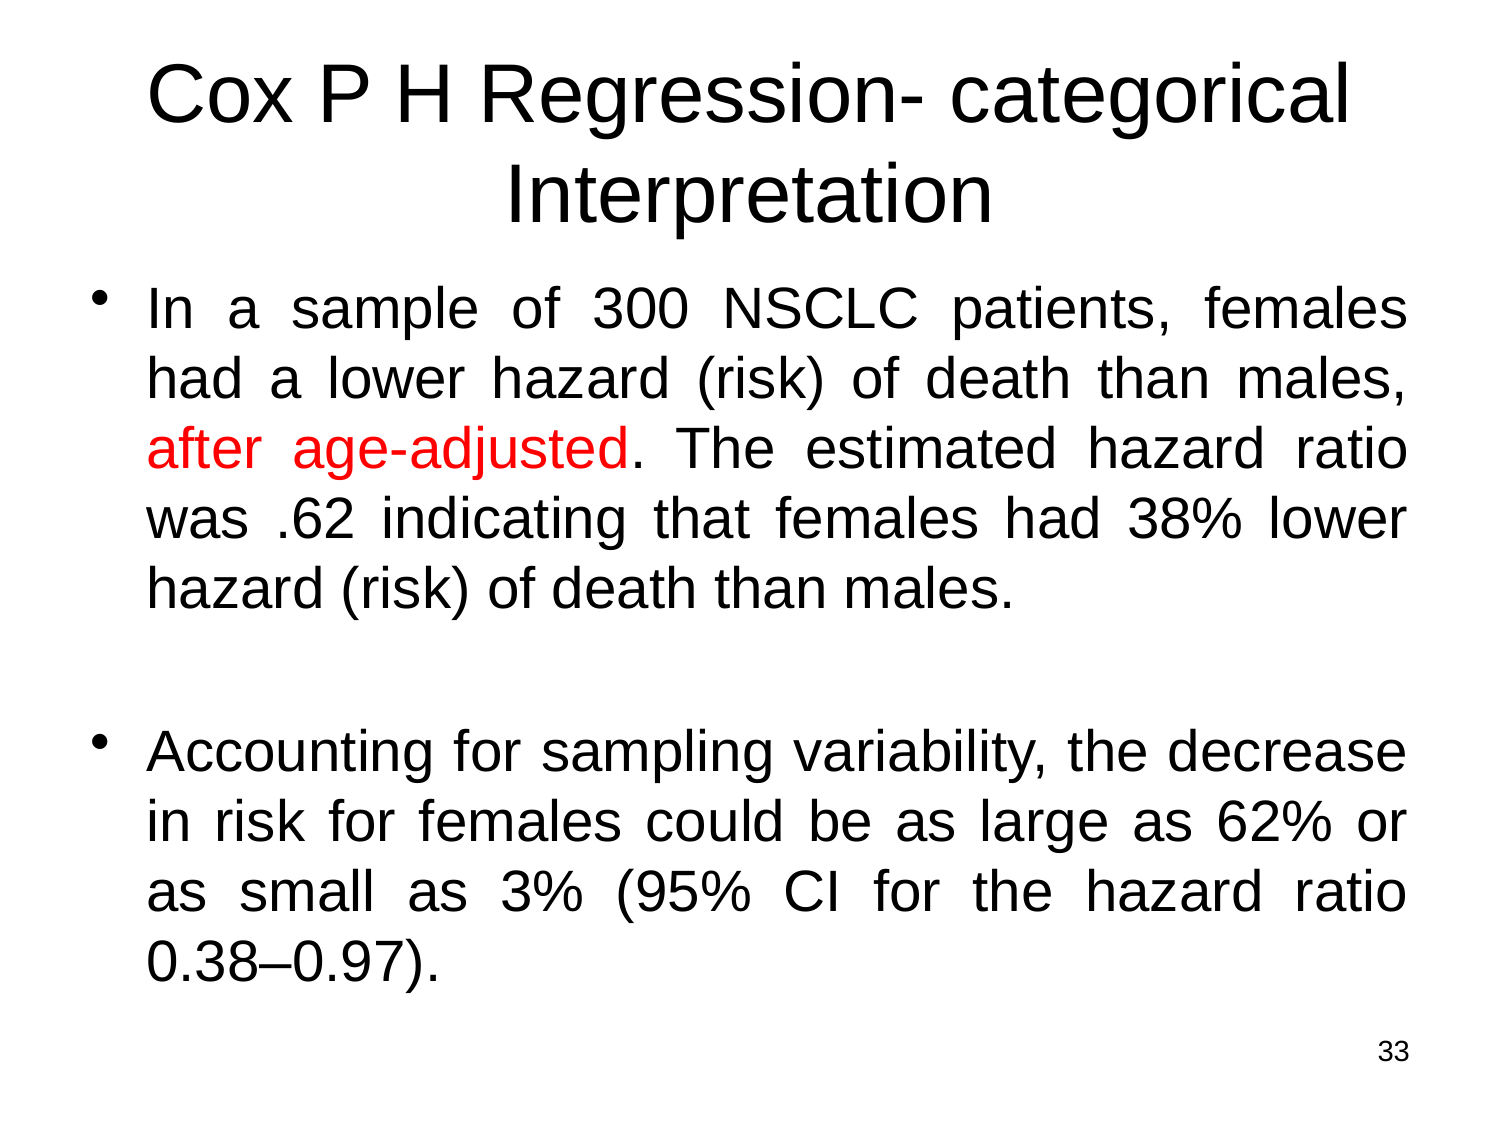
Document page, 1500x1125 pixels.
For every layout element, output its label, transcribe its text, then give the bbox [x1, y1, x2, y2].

slide_number 33 [1074, 1024, 1426, 1103]
title Cox P H Regression- categorical Interpretation [74, 44, 1426, 233]
list In a sample of 300 NSCLC patients, females had a lower hazard (risk) of death than males, after age-adjusted. The estimated hazard ratio was .62 indicating that females had 38% lower hazard (risk) of death than males. Accounting for sampling variability, the decrease in risk for females could be as large as 62% or as small as 3% (95% CI for the hazard ratio 0.38–0.97). [74, 262, 1426, 1006]
